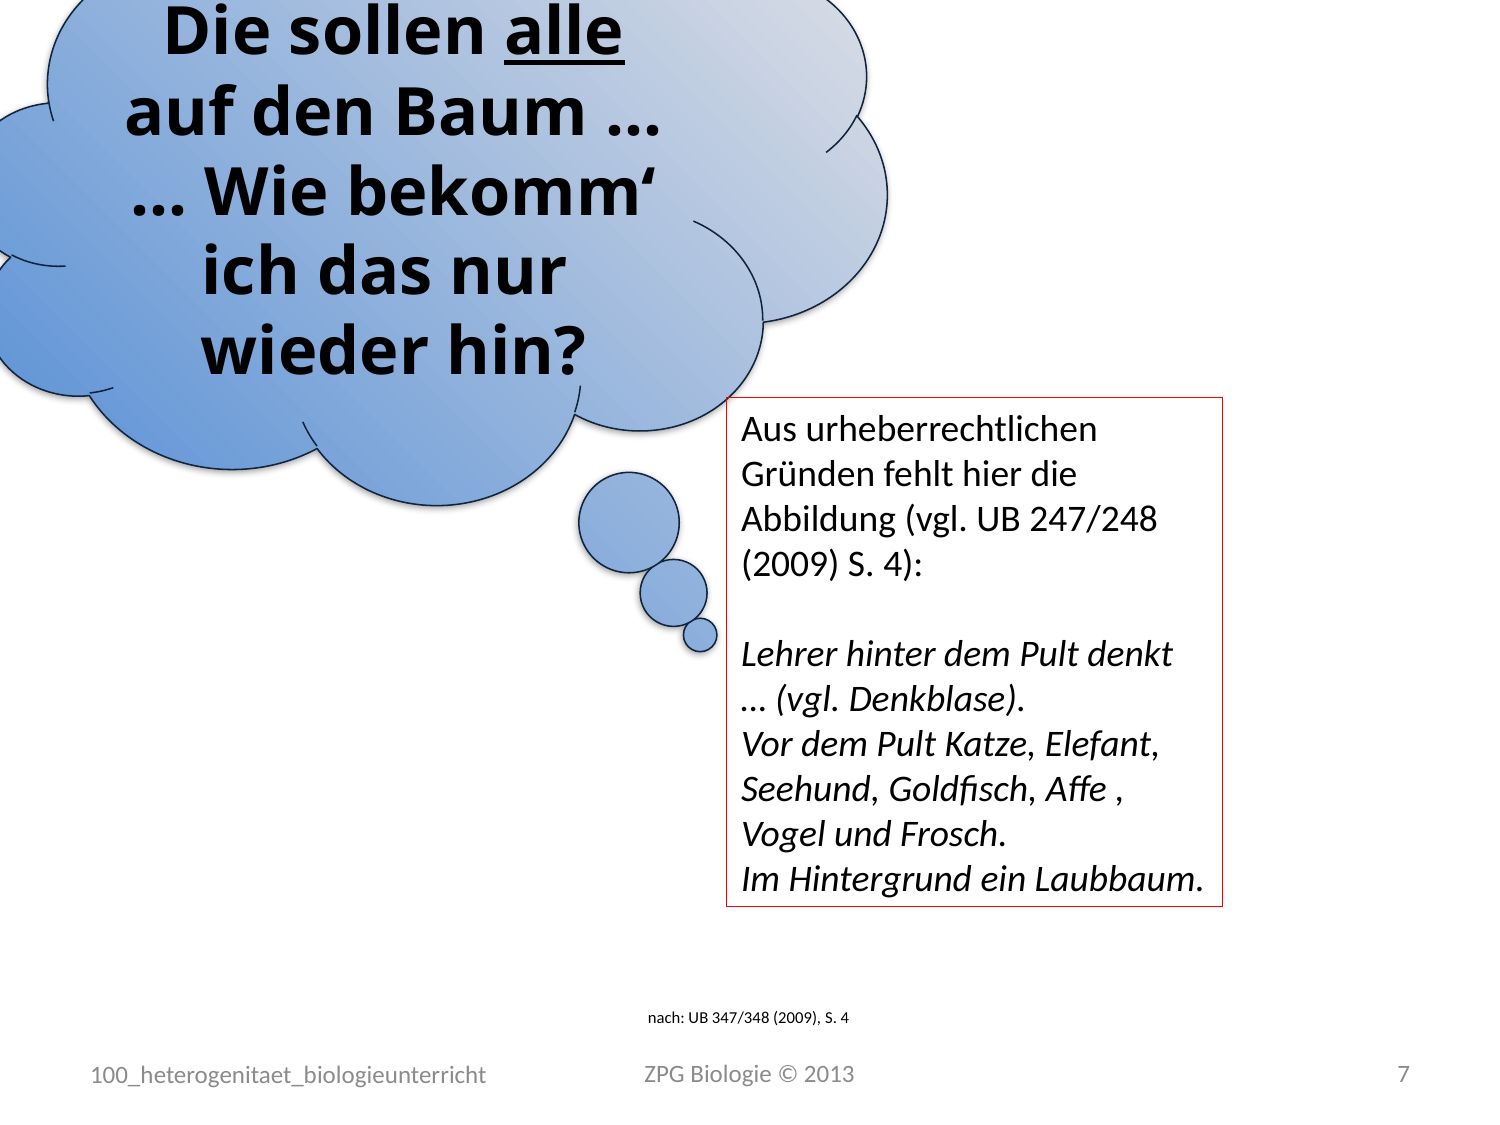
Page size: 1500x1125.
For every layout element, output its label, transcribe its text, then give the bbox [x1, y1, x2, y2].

text_box Die sollen alle auf den Baum … … Wie bekomm‘ ich das nur wieder hin? [0, 0, 889, 507]
slide_number 100_heterogenitaet_biologieunterricht [75, 1042, 550, 1104]
text_box nach: UB 347/348 (2009), S. 4 [633, 999, 867, 1035]
text_box Aus urheberrechtlichen Gründen fehlt hier die Abbildung (vgl. UB 247/248 (2009) S. 4): Lehrer hinter dem Pult denkt … (vgl. Denkblase). Vor dem Pult Katze, Elefant, Seehund, Goldfisch, Affe , Vogel und Frosch. Im Hintergrund ein Laubbaum. [726, 397, 1223, 907]
text_box Die sollen alle auf den Baum … … Wie bekomm‘ ich das nur wieder hin? [578, 471, 718, 653]
slide_number 7 [1074, 1042, 1425, 1103]
footer ZPG Biologie © 2013 [550, 1042, 988, 1103]
